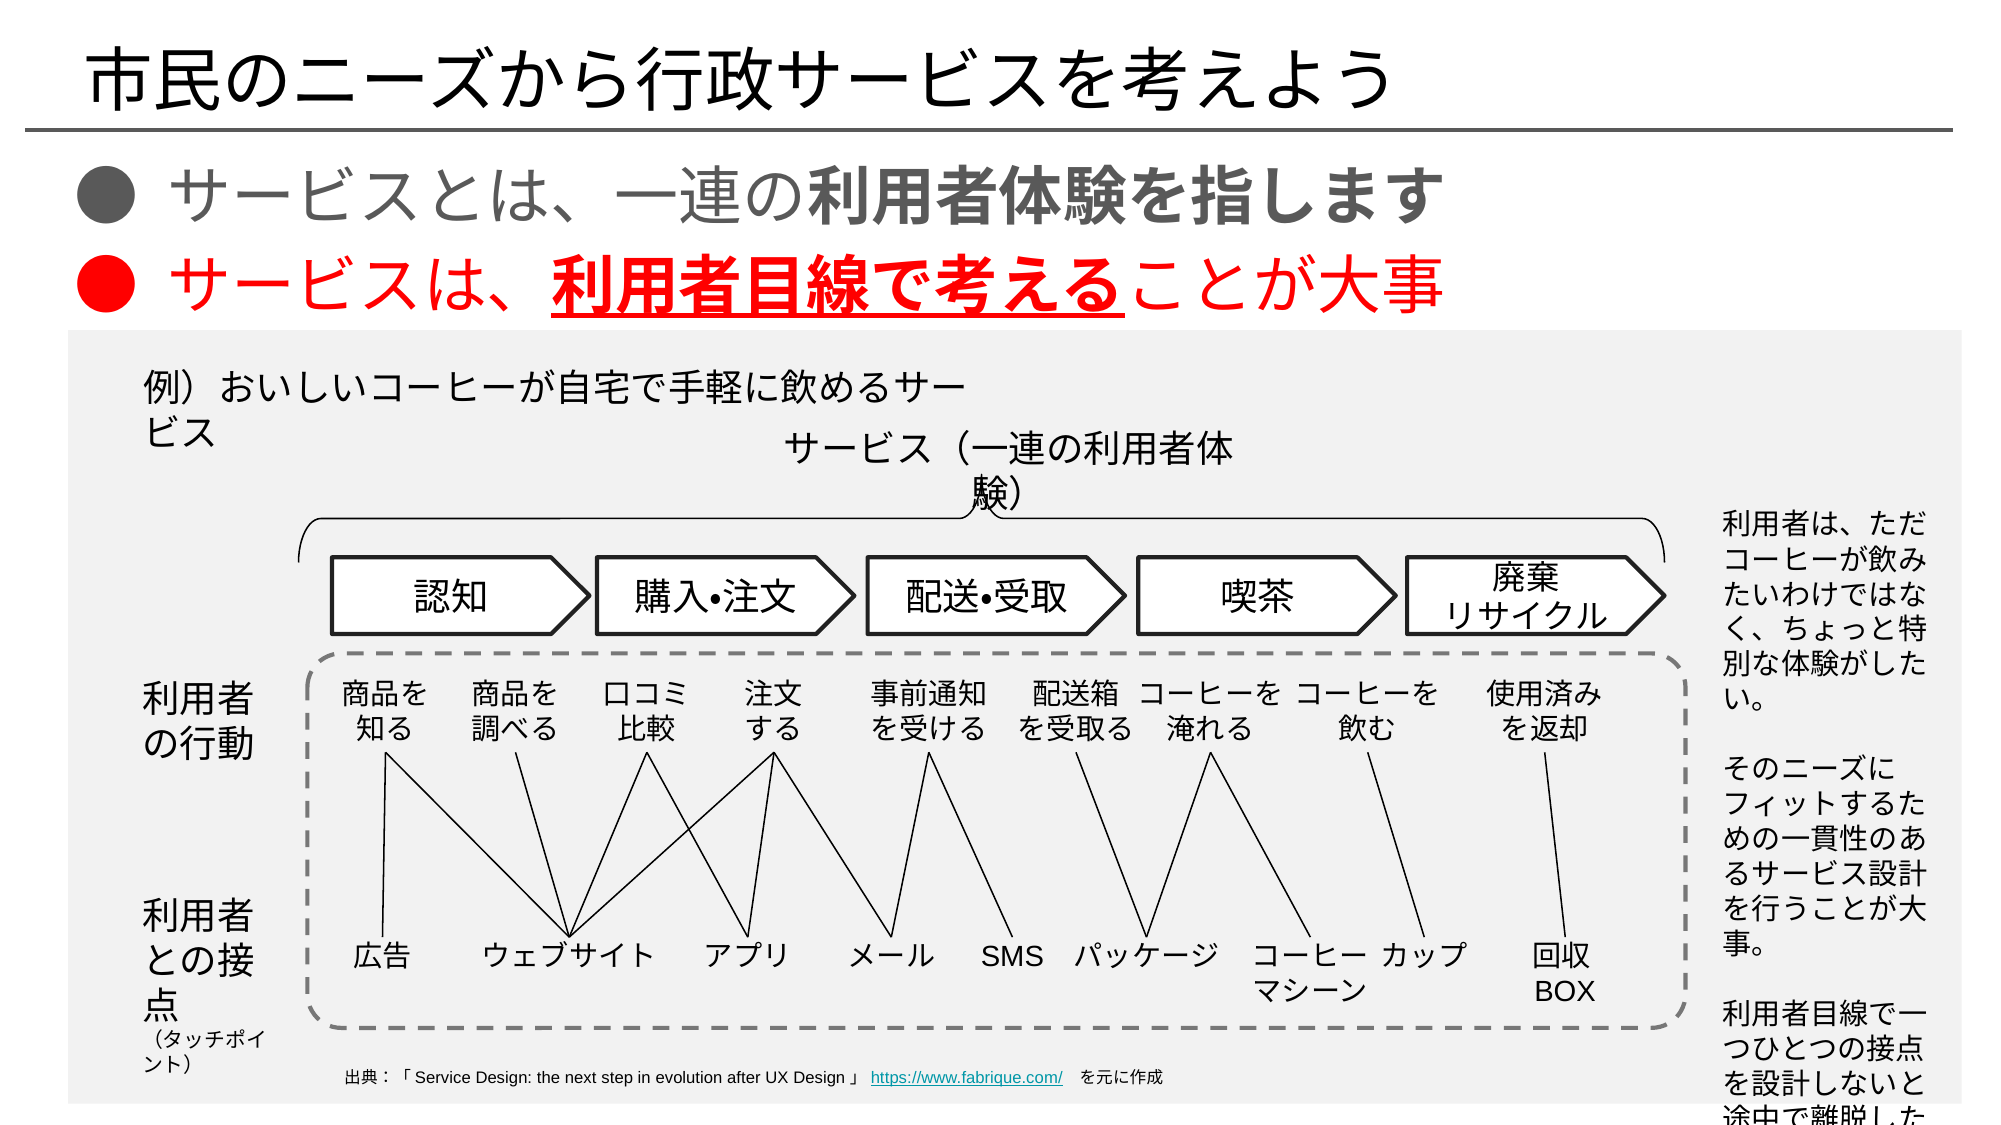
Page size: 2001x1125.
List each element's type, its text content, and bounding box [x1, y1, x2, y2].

text_box サービス（一連の利用者体験） [738, 417, 1280, 517]
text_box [931, 753, 1013, 938]
list ● サービスとは、一連の利用者体験を指します ● サービスは、利用者目線で考えることが大事 [35, 129, 1962, 338]
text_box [1367, 753, 1425, 938]
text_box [1210, 753, 1311, 938]
text_box 広告 [302, 937, 307, 973]
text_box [515, 753, 566, 938]
text_box 利用者の行動 [127, 667, 302, 773]
text_box 例）おいしいコーヒーが自宅で手軽に飲めるサービス [128, 356, 999, 462]
text_box 利用者は、ただコーヒーが飲みたいわけではなく、ちょっと特別な体験がしたい。 そのニーズにフィットするための一貫性のあるサービス設計を行うことが大事。 利用者目線で一つひとつの接点を設計しないと途中で離脱したり、繰り返し使ってもらえない。 [1707, 498, 1966, 1125]
text_box [305, 651, 1688, 1031]
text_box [750, 753, 771, 938]
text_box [891, 753, 930, 938]
text_box [297, 473, 1666, 563]
title 市民のニーズから行政サービスを考えよう [68, 21, 1764, 129]
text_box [1146, 753, 1208, 938]
text_box 利用者との接点 （タッチポイント） [127, 884, 302, 1084]
text_box 出典：「Service Design: the next step in evolution after UX Design」https://www.fabrique.com/ を元に作成 [329, 1059, 1707, 1095]
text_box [646, 753, 749, 938]
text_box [331, 557, 1665, 635]
text_box [66, 328, 1964, 1106]
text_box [387, 753, 513, 938]
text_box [1075, 753, 1144, 938]
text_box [569, 753, 644, 938]
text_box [382, 753, 386, 938]
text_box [773, 753, 889, 938]
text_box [1544, 753, 1566, 938]
slide_number 11 [1857, 1027, 1977, 1114]
